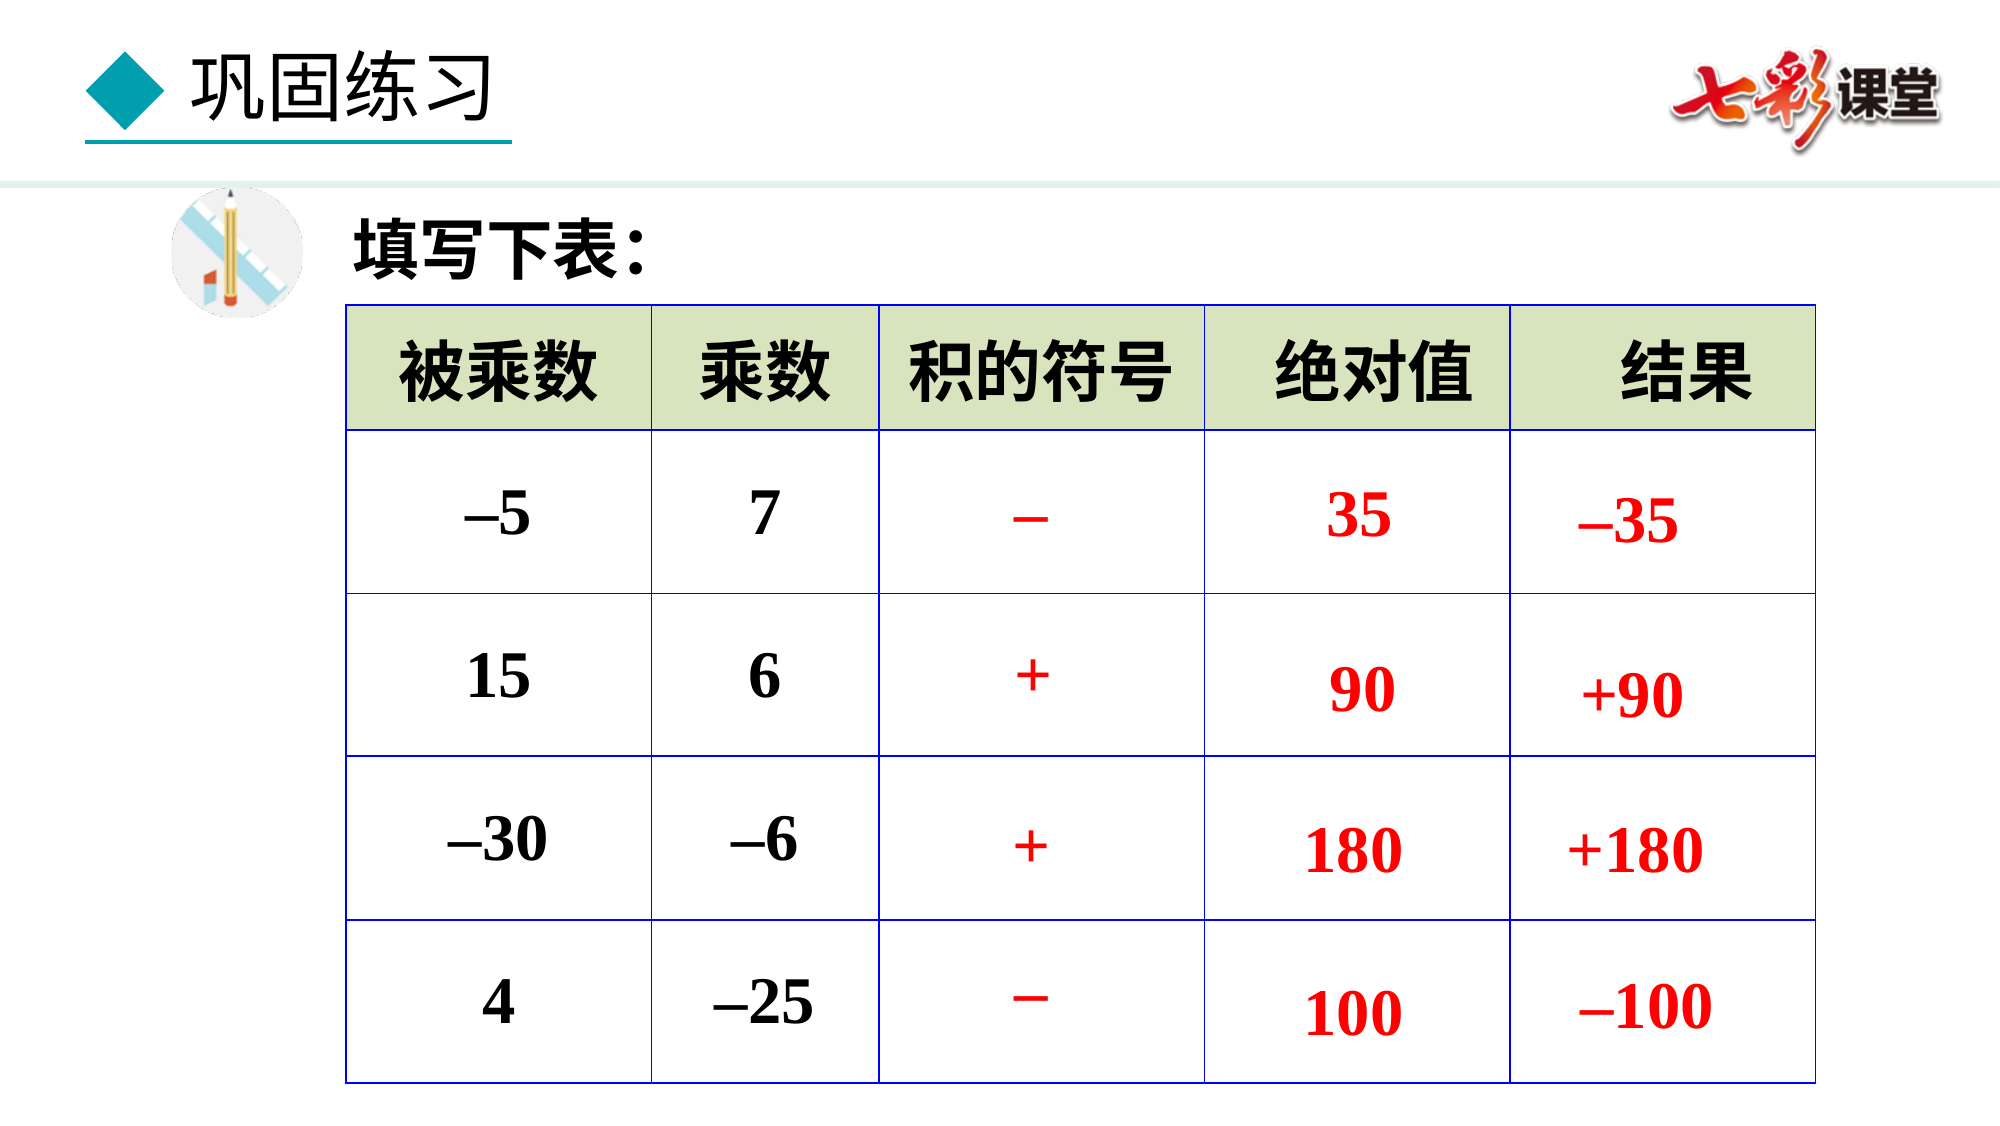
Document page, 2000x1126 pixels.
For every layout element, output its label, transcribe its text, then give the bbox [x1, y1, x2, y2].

table_cell –30 [347, 757, 651, 919]
table_cell 4 [347, 921, 651, 1082]
text_box 90 [1309, 634, 1438, 735]
text_box 35 [1305, 459, 1434, 560]
table_cell –6 [652, 757, 878, 919]
table_cell [1205, 757, 1509, 919]
picture [1666, 42, 1948, 157]
table_cell [880, 594, 1204, 755]
text_box – [994, 937, 1125, 1038]
table_header 结果 [1511, 306, 1815, 429]
table_cell 6 [652, 594, 878, 755]
table_header 乘数 [652, 306, 878, 429]
table_cell [1511, 757, 1815, 919]
text_box 填写下表： [332, 197, 707, 298]
table_cell 7 [652, 431, 878, 593]
table_cell 15 [347, 594, 651, 755]
table_header 被乘数 [347, 306, 651, 429]
text_box +180 [1546, 795, 1772, 896]
table_cell [1511, 921, 1815, 1082]
picture [171, 186, 303, 319]
text_box 100 [1283, 959, 1482, 1059]
text_box + [994, 621, 1125, 722]
table_cell [1511, 594, 1815, 755]
table_header 绝对值 [1205, 306, 1509, 429]
table_header 积的符号 [880, 306, 1204, 429]
text_box –35 [1559, 466, 1759, 567]
table_cell –25 [652, 921, 878, 1082]
table_cell [880, 921, 1204, 1082]
text_box – [994, 458, 1125, 559]
text_box 180 [1283, 795, 1475, 896]
table_cell [880, 757, 1204, 919]
table_cell –5 [347, 431, 651, 593]
table_cell [1205, 431, 1509, 593]
text_box + [992, 792, 1123, 892]
table_cell [1205, 921, 1509, 1082]
table_cell [1511, 431, 1815, 593]
text_box –100 [1560, 952, 1786, 1053]
table_cell [880, 431, 1204, 593]
table_cell [1205, 594, 1509, 755]
text_box +90 [1560, 641, 1786, 742]
